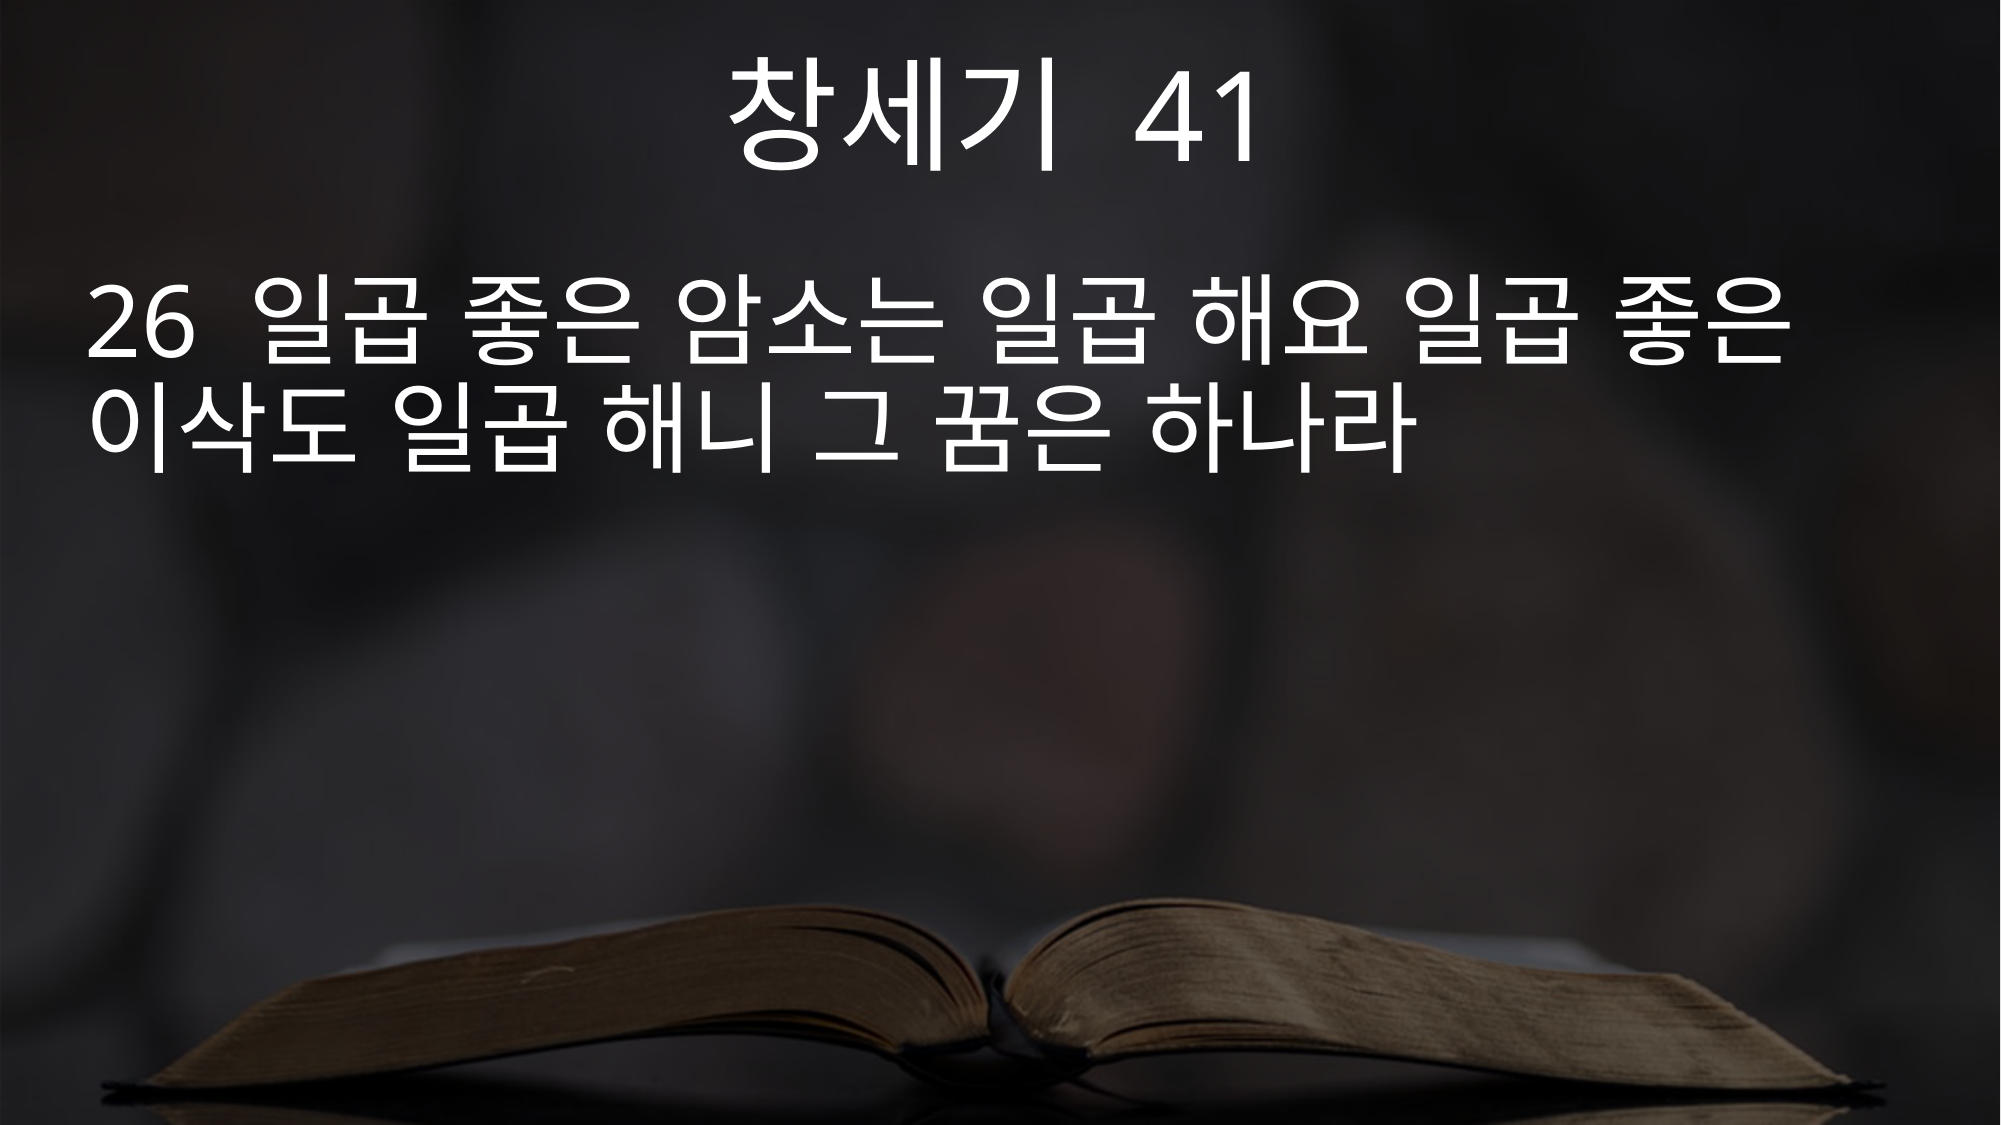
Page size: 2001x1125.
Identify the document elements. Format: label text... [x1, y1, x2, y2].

picture [0, 0, 2001, 1125]
list 26 일곱 좋은 암소는 일곱 해요 일곱 좋은 이삭도 일곱 해니 그 꿈은 하나라 [69, 263, 1953, 423]
footer 창세기 41 [0, 32, 2000, 192]
